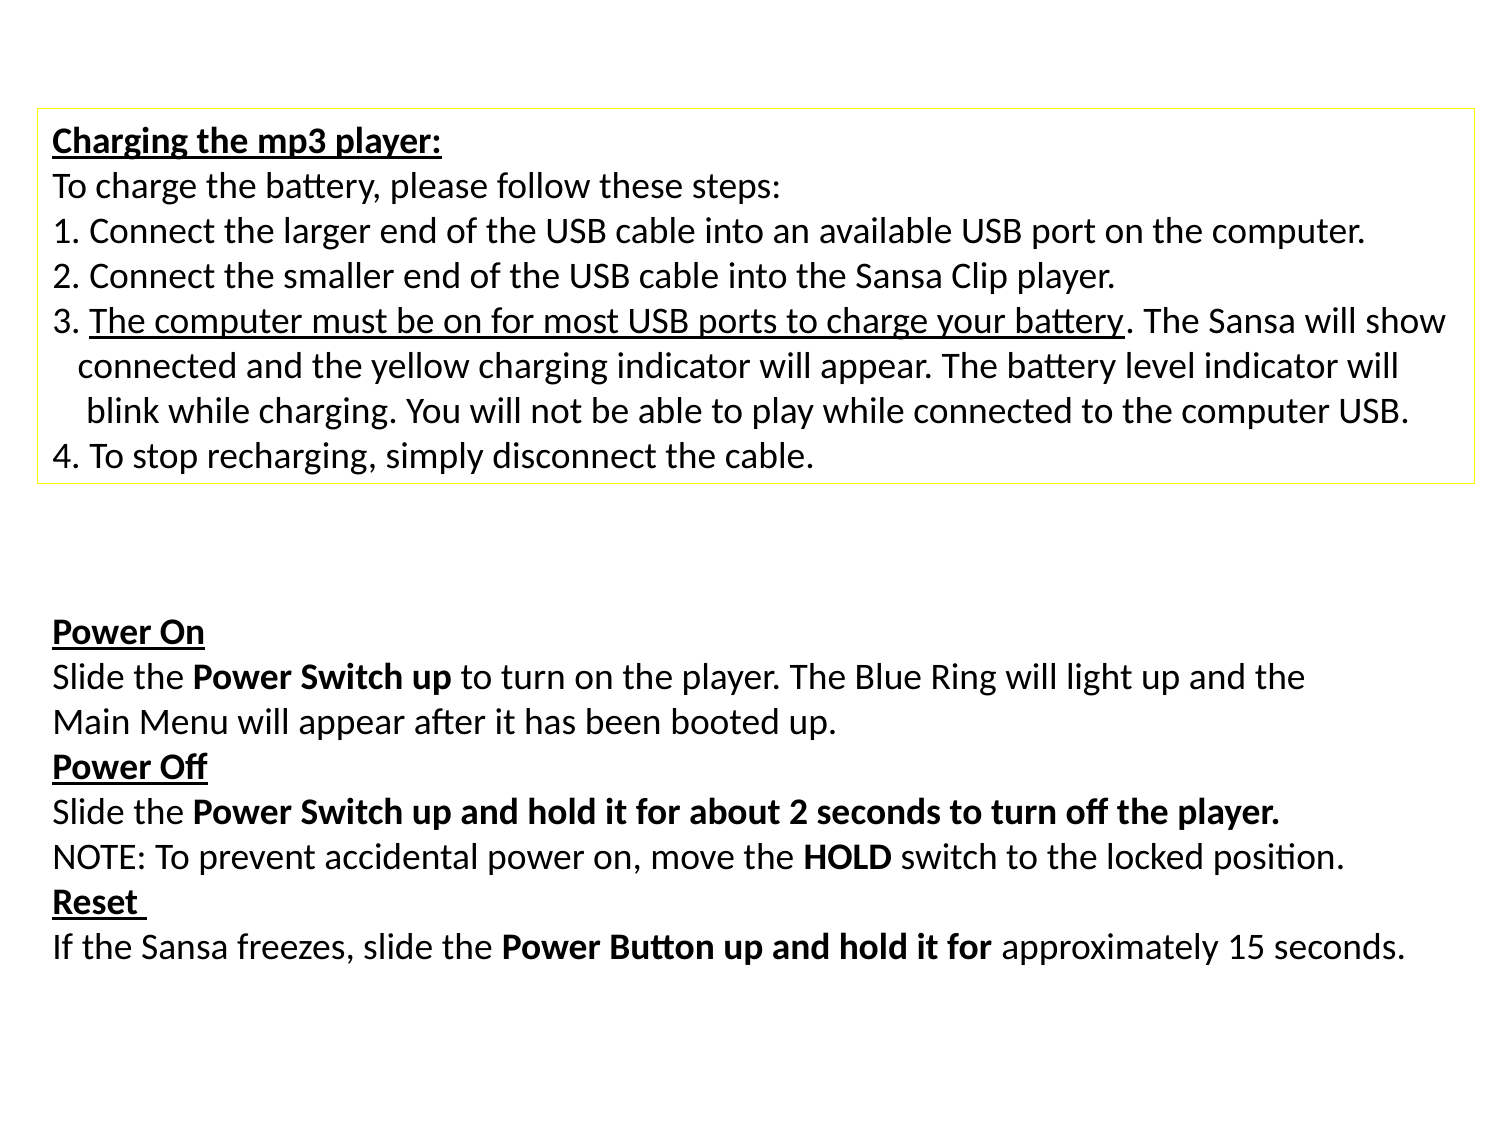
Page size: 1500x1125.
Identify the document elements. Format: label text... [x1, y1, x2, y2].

text_box Power On Slide the Power Switch up to turn on the player. The Blue Ring will light up and the Main Menu will appear after it has been booted up. Power Off Slide the Power Switch up and hold it for about 2 seconds to turn off the player. NOTE: To prevent accidental power on, move the HOLD switch to the locked position. Reset If the Sansa freezes, slide the Power Button up and hold it for approximately 15 seconds. [37, 599, 1463, 975]
text_box Charging the mp3 player: To charge the battery, please follow these steps: 1. Connect the larger end of the USB cable into an available USB port on the computer. 2. Connect the smaller end of the USB cable into the Sansa Clip player. 3. The computer must be on for most USB ports to charge your battery. The Sansa will show connected and the yellow charging indicator will appear. The battery level indicator will blink while charging. You will not be able to play while connected to the computer USB. 4. To stop recharging, simply disconnect the cable. [37, 108, 1475, 484]
